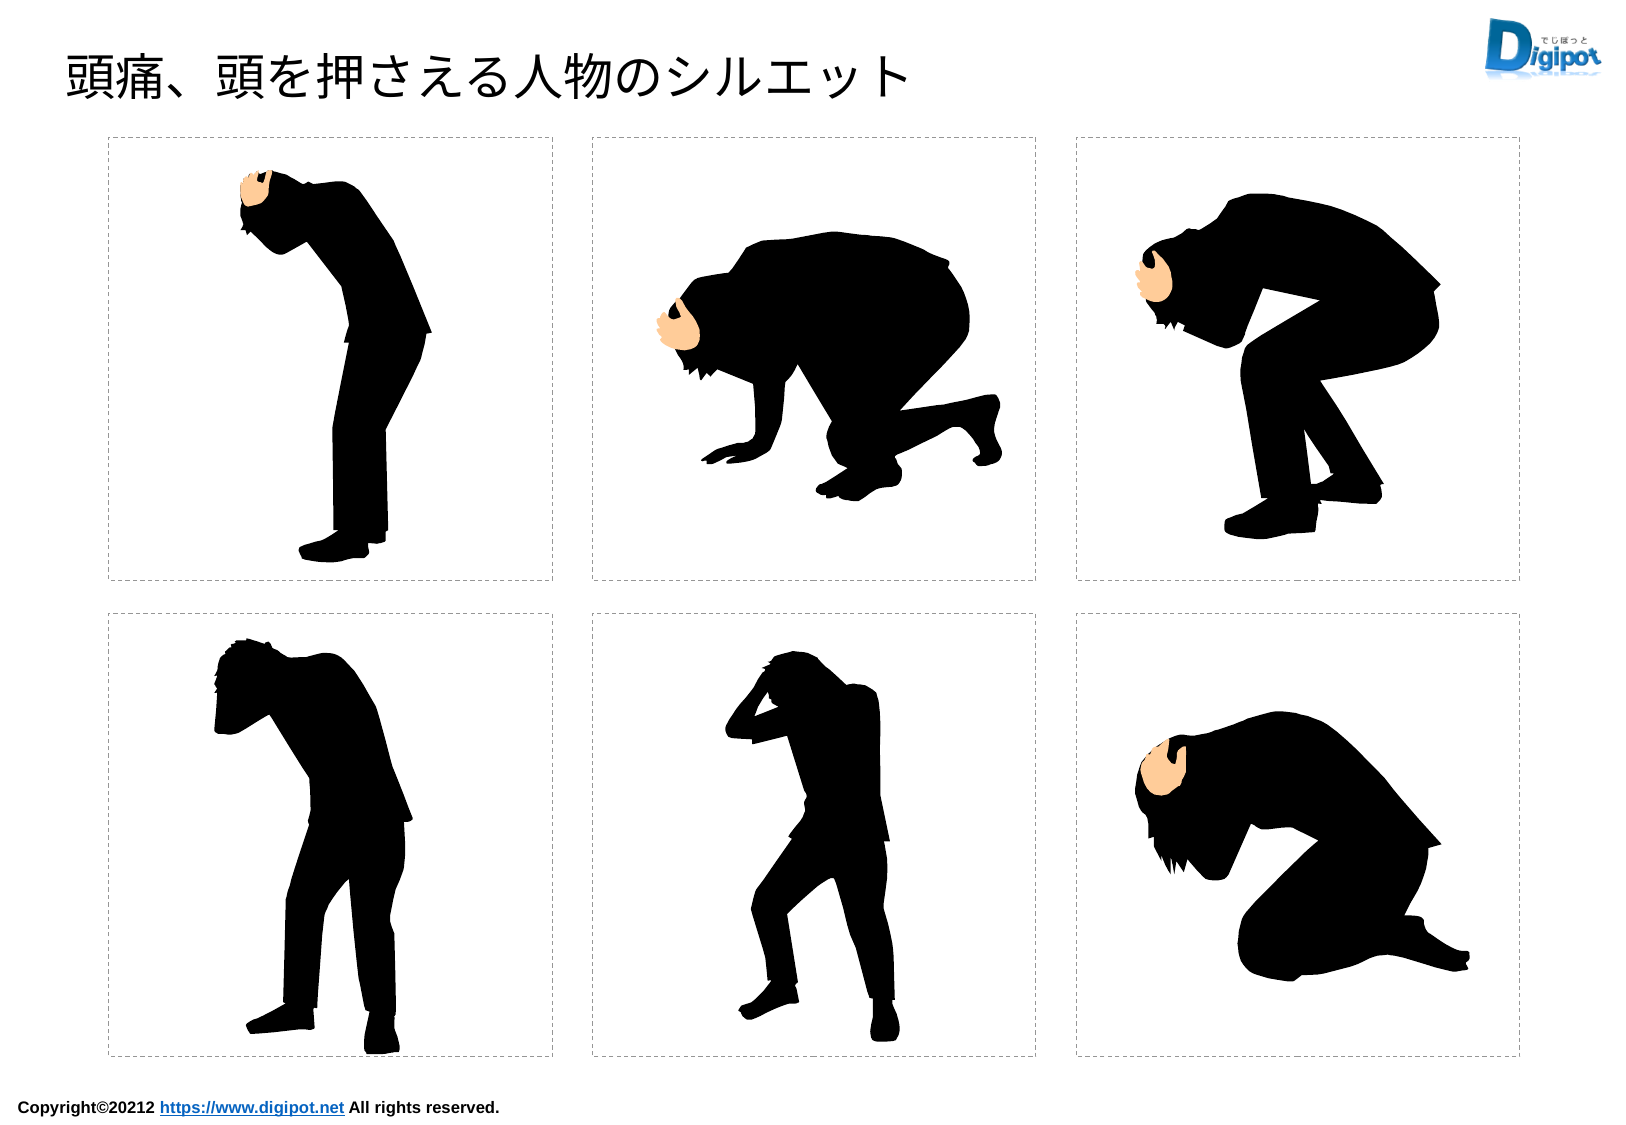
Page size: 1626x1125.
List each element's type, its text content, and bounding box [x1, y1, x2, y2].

text_box [214, 638, 413, 1055]
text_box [240, 170, 432, 563]
picture [1485, 18, 1602, 82]
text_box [656, 231, 1002, 501]
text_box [1135, 711, 1470, 982]
text_box [725, 651, 900, 1042]
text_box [1135, 193, 1441, 540]
text_box 頭痛、頭を押さえる人物のシルエット [50, 38, 929, 113]
